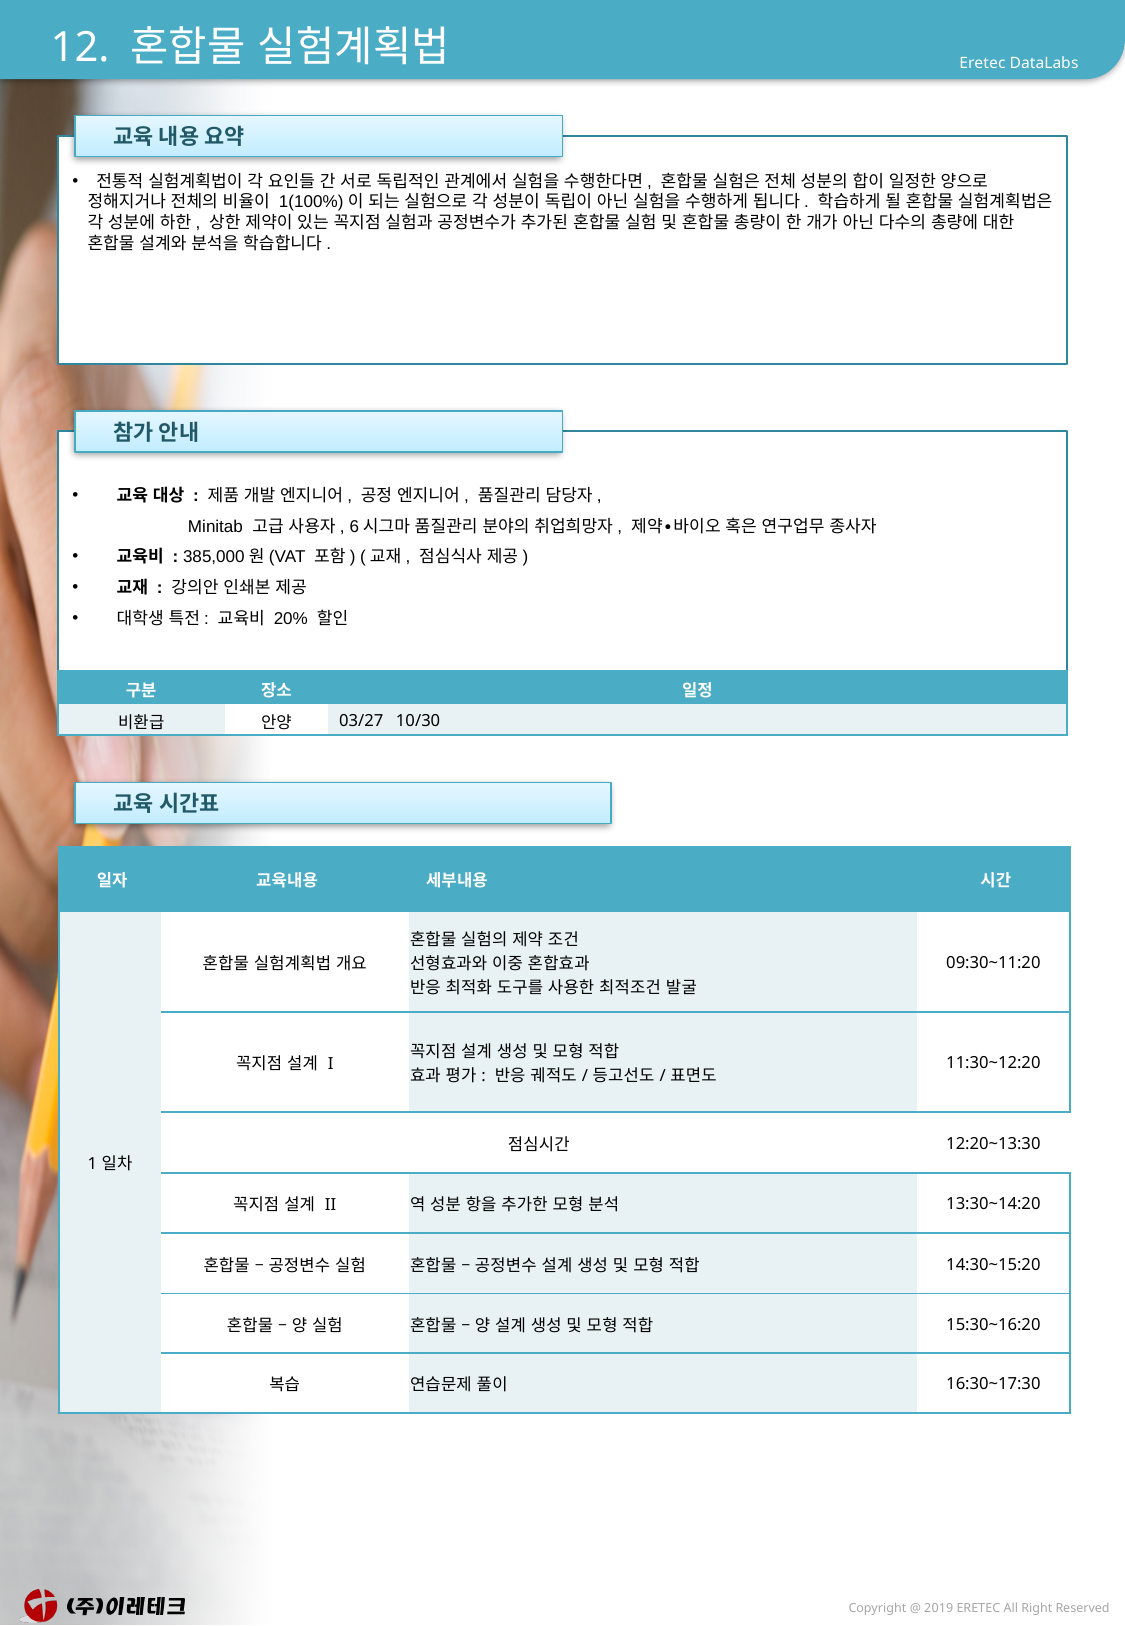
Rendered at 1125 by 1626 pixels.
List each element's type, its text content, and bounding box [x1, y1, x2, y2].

table_cell 13:30~14:20 [917, 1174, 1069, 1232]
table_cell 혼합물 – 양 실험 [161, 1294, 409, 1352]
table_cell 혼합물 – 양 설계 생성 및 모형 적합 [409, 1294, 917, 1352]
table_cell 09:30~11:20 [917, 912, 1069, 1011]
title 12. 혼합물 실험계획법 [35, 10, 1094, 81]
table_header 일정 [328, 672, 1066, 702]
text_box [55, 134, 1070, 366]
table_cell 03/27 10/30 [328, 704, 1066, 734]
table_cell 꼭지점 설계 I [161, 1013, 409, 1111]
table_cell 혼합물 실험의 제약 조건 선형효과와 이중 혼합효과 반응 최적화 도구를 사용한 최적조건 발굴 [409, 912, 917, 1011]
table_cell 꼭지점 설계 II [161, 1174, 409, 1232]
table_header 시간 [917, 848, 1069, 911]
table_cell 16:30~17:30 [917, 1354, 1069, 1412]
table_cell 복습 [161, 1354, 409, 1412]
table_header 세부내용 [409, 848, 917, 911]
table_cell 안양 [225, 704, 328, 734]
table_cell 비환급 [59, 704, 225, 734]
table_cell 1일차 [60, 912, 161, 1412]
table_cell 12:20~13:30 [917, 1113, 1070, 1172]
table_cell 혼합물 – 공정변수 설계 생성 및 모형 적합 [409, 1234, 917, 1293]
text_box 교육 시간표 [74, 782, 612, 824]
table_cell 꼭지점 설계 생성 및 모형 적합 효과 평가: 반응 궤적도/등고선도/표면도 [409, 1013, 917, 1111]
picture [0, 48, 1125, 1625]
table_cell 혼합물 – 공정변수 실험 [161, 1234, 409, 1293]
table_header 교육내용 [161, 848, 409, 911]
table_cell 점심시간 [161, 1113, 917, 1172]
table_cell 연습문제 풀이 [409, 1354, 917, 1412]
text_box [55, 429, 1070, 700]
table_cell 15:30~16:20 [917, 1294, 1069, 1352]
table_header 장소 [225, 672, 328, 702]
table_header 구분 [59, 672, 225, 702]
text_box 교육 내용 요약 [74, 115, 563, 157]
text_box 참가 안내 [74, 410, 563, 453]
table_cell 14:30~15:20 [917, 1234, 1069, 1293]
table_cell 혼합물 실험계획법 개요 [161, 912, 409, 1011]
table_cell 11:30~12:20 [917, 1013, 1069, 1111]
text_box 교육 대상 : 제품 개발 엔지니어, 공정 엔지니어, 품질관리 담당자, Minitab 고급 사용자, 6시그마 품질관리 분야의 취업희망자, 제약∙바이오 혹은 연구업무 종사자 교육비 : 385,000원(VAT 포함) (교재, 점심식사 제공) 교재 : 강의안 인쇄본 제공 대학생 특전: 교육비 20% 할인 [57, 466, 1068, 636]
table_header 일자 [60, 848, 161, 911]
text_box 전통적 실험계획법이 각 요인들 간 서로 독립적인 관계에서 실험을 수행한다면, 혼합물 실험은 전체 성분의 합이 일정한 양으로 정해지거나 전체의 비율이 1(100%)이 되는 실험으로 각 성분이 독립이 아닌 실험을 수행하게 됩니다. 학습하게 될 혼합물 실험계획법은 각 성분에 하한, 상한 제약이 있는 꼭지점 실험과 공정변수가 추가된 혼합물 실험 및 혼합물 총량이 한 개가 아닌 다수의 총량에 대한 혼합물 설계와 분석을 학습합니다. [57, 162, 1068, 260]
table_cell 역 성분 항을 추가한 모형 분석 [409, 1174, 917, 1232]
